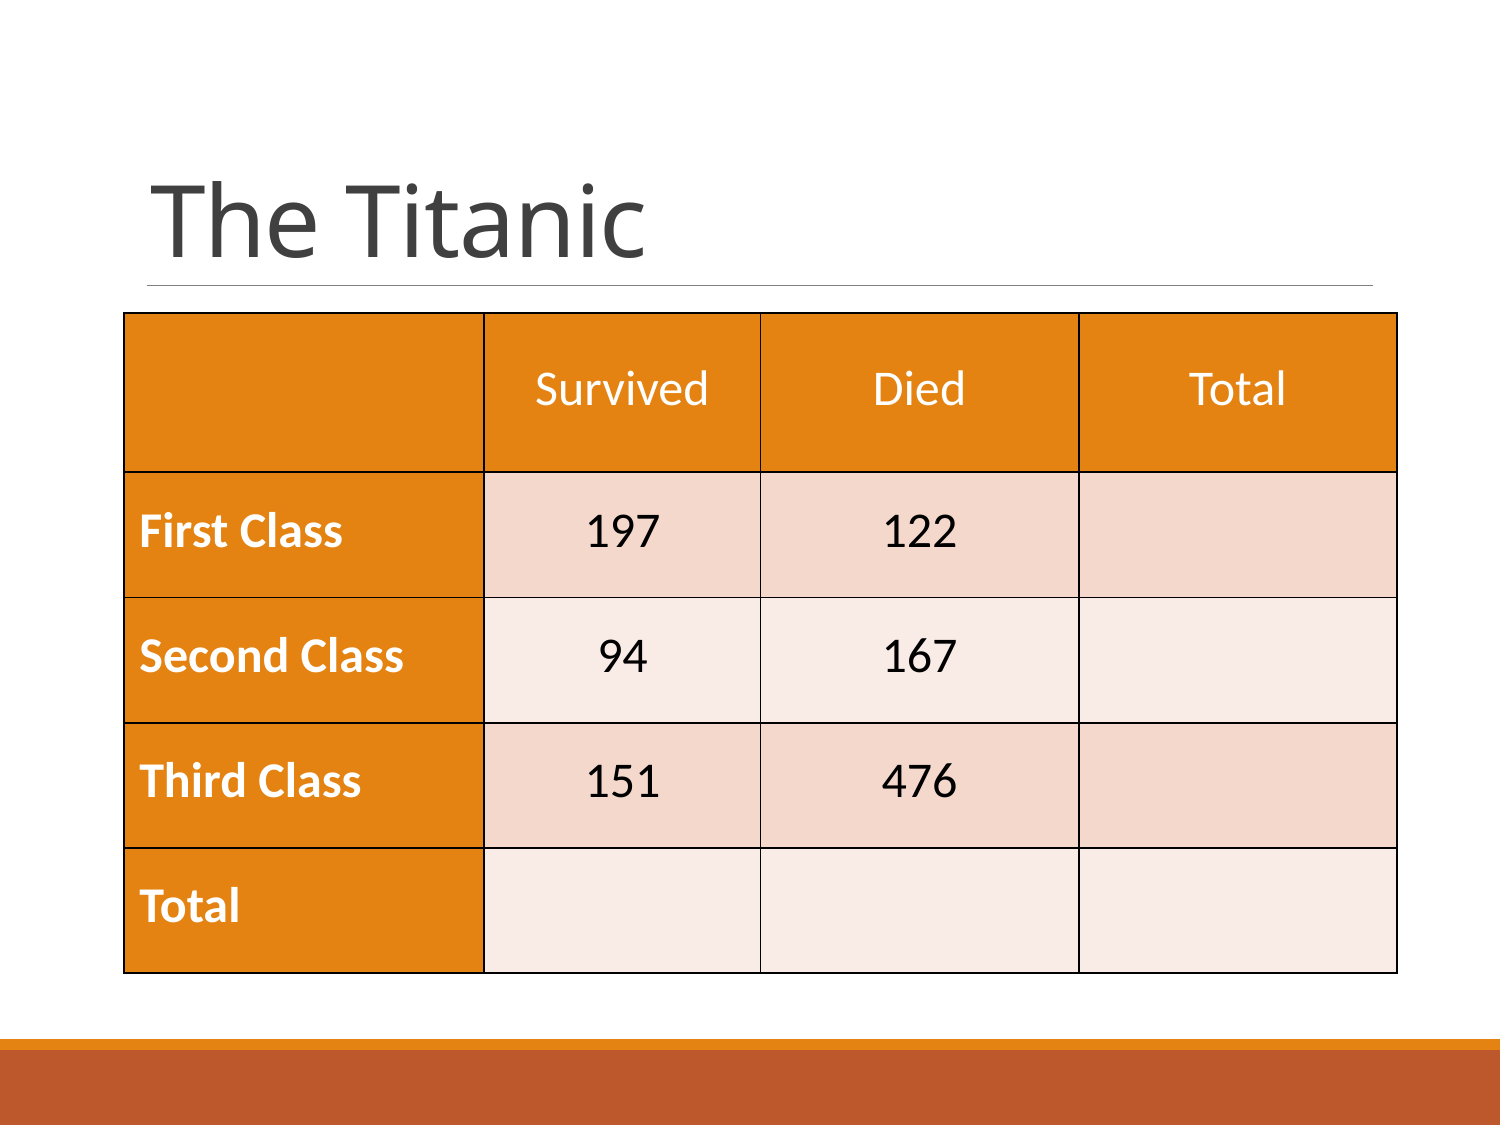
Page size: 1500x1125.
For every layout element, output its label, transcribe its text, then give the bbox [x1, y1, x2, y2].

table_header Total [1080, 314, 1396, 471]
title The Titanic [135, 47, 1373, 285]
table_header Died [761, 314, 1078, 471]
table_cell [1080, 724, 1396, 847]
table_cell 476 [761, 724, 1078, 847]
table_cell Total [125, 849, 483, 972]
table_header [125, 314, 483, 471]
table_cell [761, 849, 1078, 972]
table_cell [485, 849, 760, 972]
table_cell [1080, 473, 1396, 597]
table_cell 197 [485, 473, 760, 597]
table_cell Third Class [125, 724, 483, 847]
table_cell 167 [761, 598, 1078, 722]
table_cell 151 [485, 724, 760, 847]
table_cell [1080, 849, 1396, 972]
table_cell Second Class [125, 598, 483, 722]
table_cell 94 [485, 598, 760, 722]
table_cell [1080, 598, 1396, 722]
table_cell 122 [761, 473, 1078, 597]
table_cell First Class [125, 473, 483, 597]
table_header Survived [485, 314, 760, 471]
